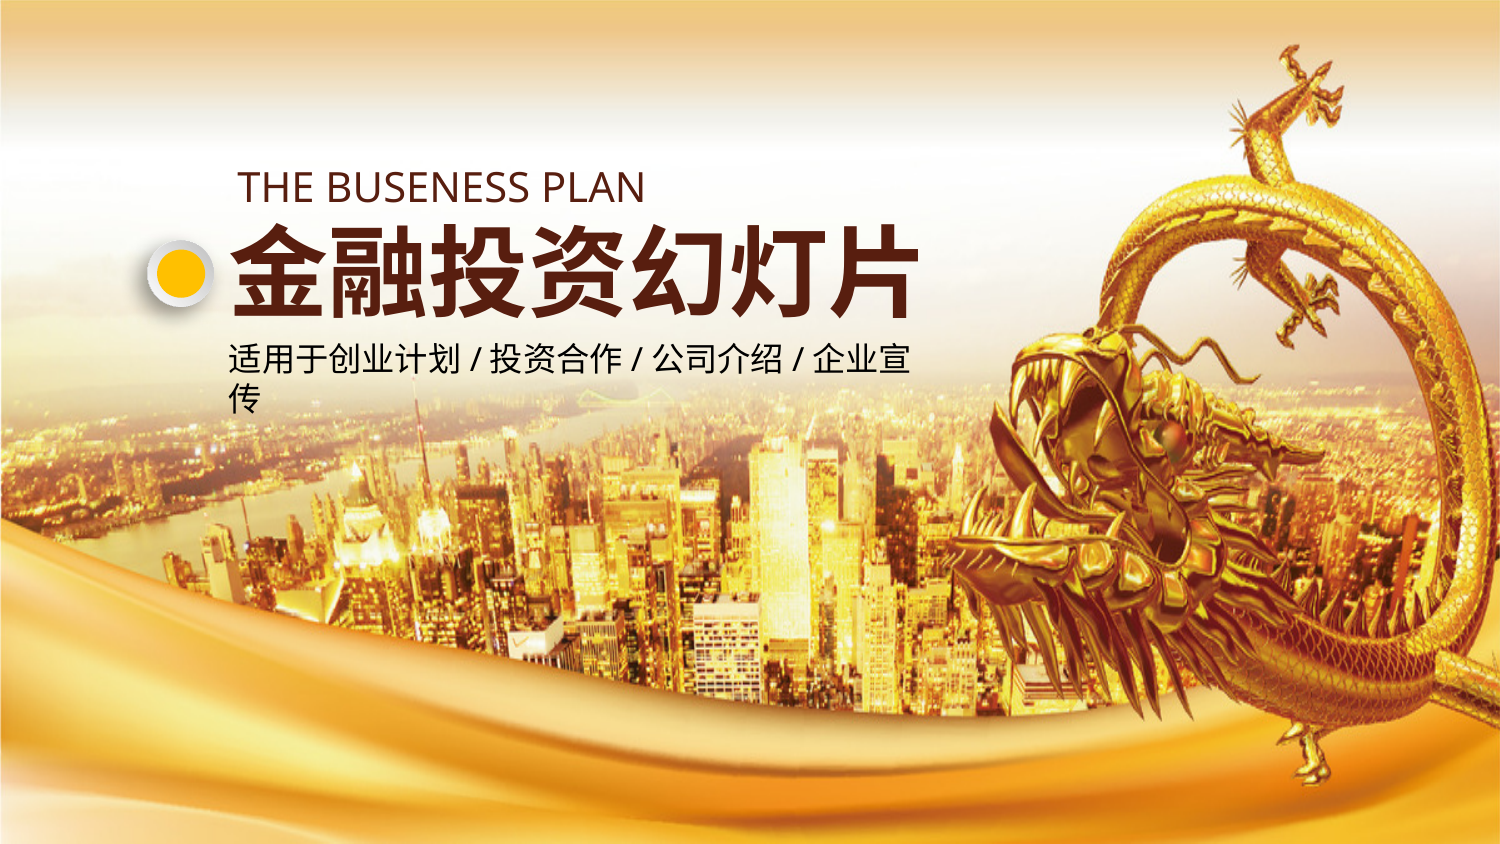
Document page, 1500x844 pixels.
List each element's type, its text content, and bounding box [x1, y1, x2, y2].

text_box THE BUSENESS PLAN [237, 160, 678, 211]
text_box 金融投资幻灯片 [228, 209, 954, 330]
picture [0, 0, 1500, 844]
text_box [147, 240, 214, 307]
text_box 适用于创业计划/投资合作/公司介绍/企业宣传 [229, 337, 936, 418]
